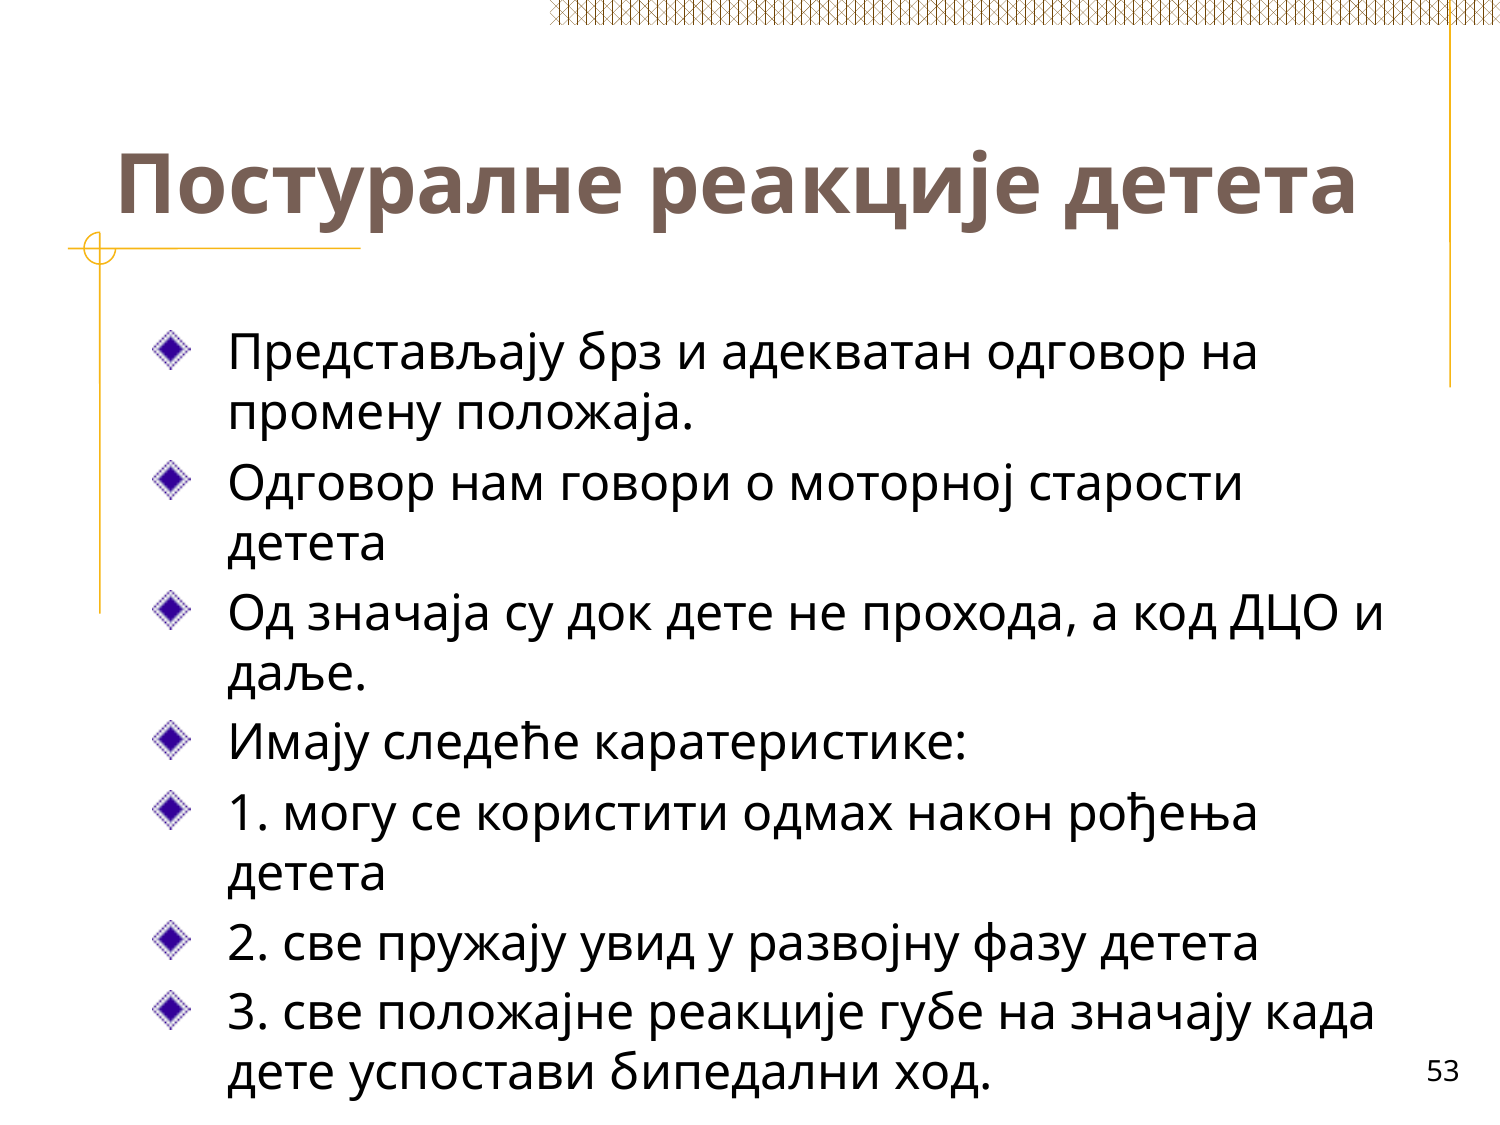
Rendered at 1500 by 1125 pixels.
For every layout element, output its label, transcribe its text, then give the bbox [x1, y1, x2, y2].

picture [152, 990, 191, 1030]
picture [152, 590, 191, 630]
picture [152, 330, 191, 370]
picture [152, 460, 191, 500]
picture [152, 790, 191, 830]
picture [152, 920, 191, 960]
slide_number 53 [1162, 1025, 1475, 1100]
list Представљају брз и адекватан одговор на промену положаја. Одговор нам говори о моторној старости детета Од значаја су док дете не прохода, а код ДЦО и даље. Имају следеће каратеристике: 1. могу се користити одмах након рођења детета 2. све пружају увид у развојну фазу детета 3. све положајне реакције губе на значају када дете успостави бипедални ход. [137, 312, 1413, 988]
title Постуралне реакције детета [99, 49, 1376, 238]
picture [152, 720, 191, 760]
